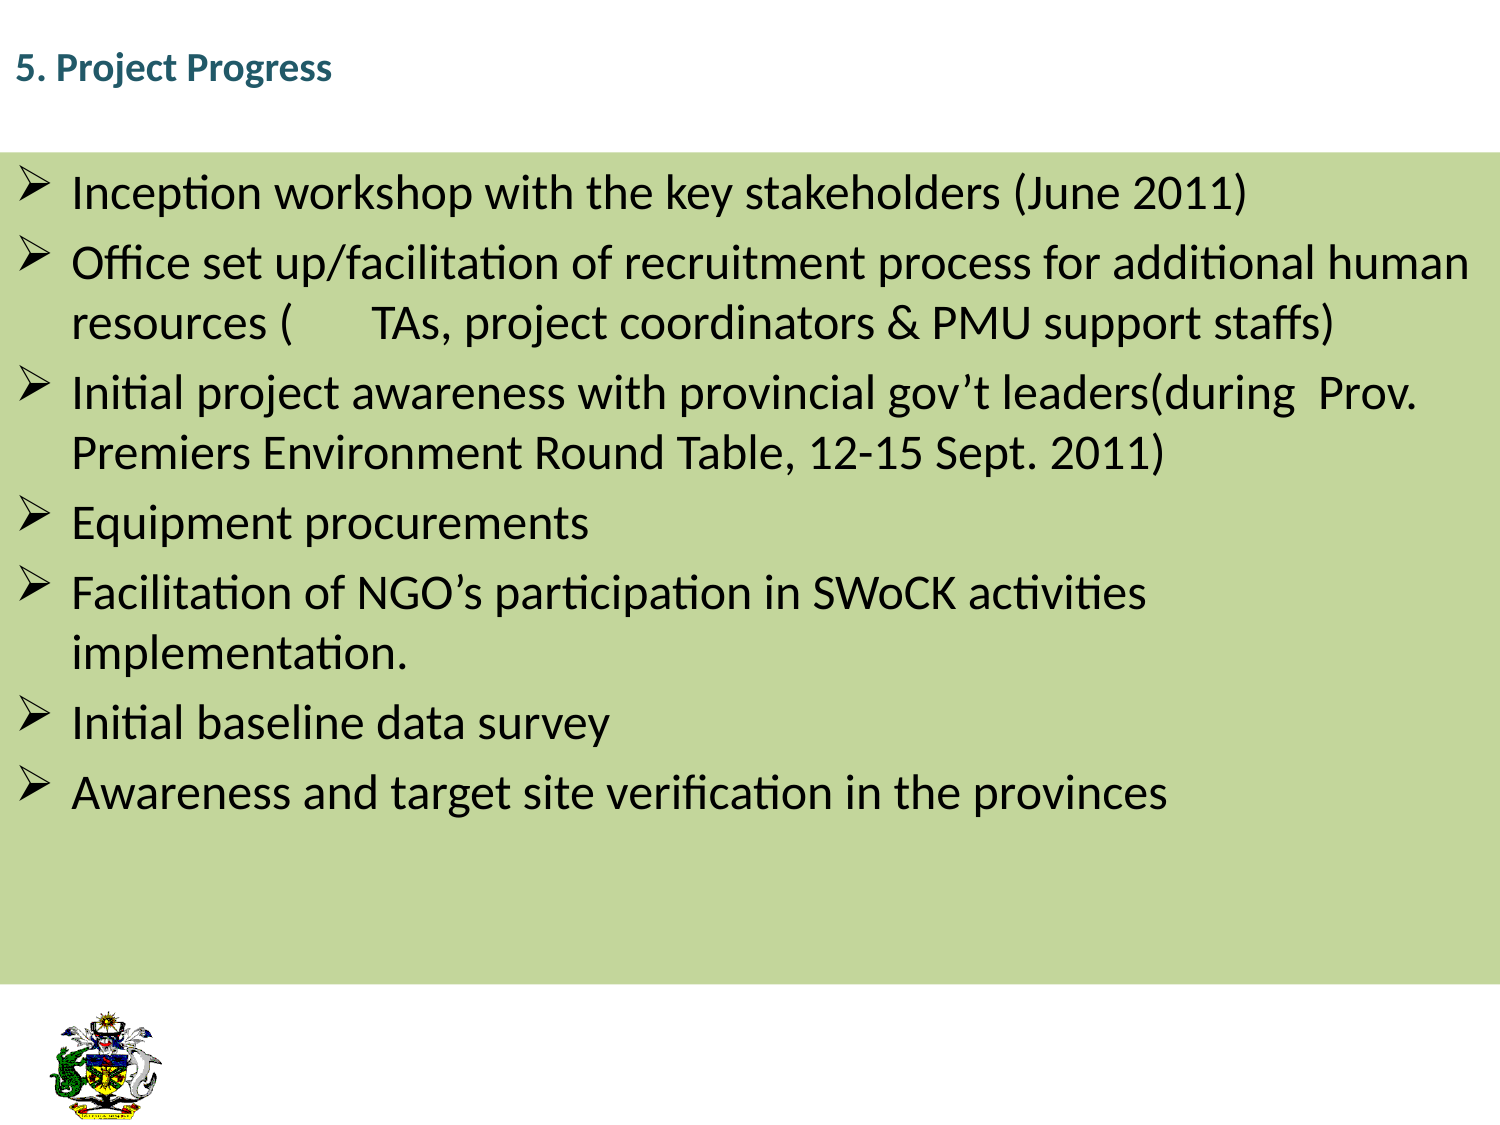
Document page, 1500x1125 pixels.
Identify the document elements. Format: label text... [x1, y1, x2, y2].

list Inception workshop with the key stakeholders (June 2011) Office set up/facilitation of recruitment process for additional human resources ( TAs, project coordinators & PMU support staffs) Initial project awareness with provincial gov’t leaders(during Prov. Premiers Environment Round Table, 12-15 Sept. 2011) Equipment procurements Facilitation of NGO’s participation in SWoCK activities implementation. Initial baseline data survey Awareness and target site verification in the provinces [0, 152, 1500, 985]
title 5. Project Progress [0, 0, 1500, 130]
picture [41, 1007, 172, 1125]
